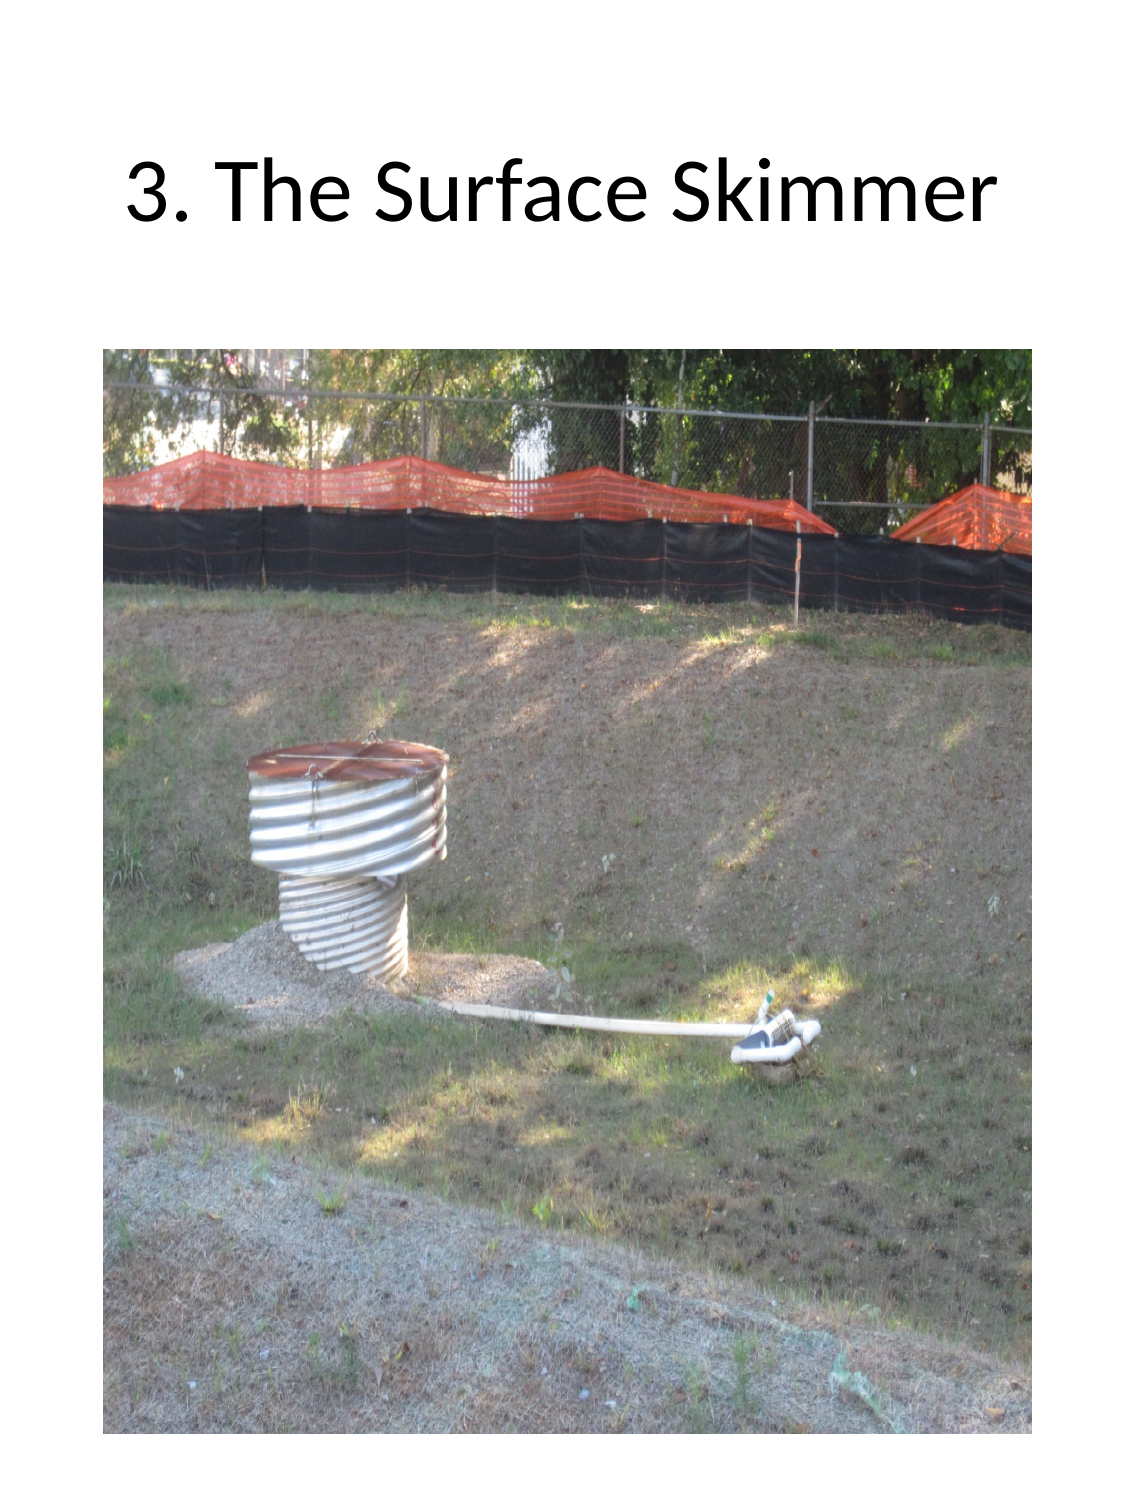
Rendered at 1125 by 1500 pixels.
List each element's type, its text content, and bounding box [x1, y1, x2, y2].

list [102, 349, 1032, 1434]
title 3. The Surface Skimmer [56, 60, 1069, 310]
